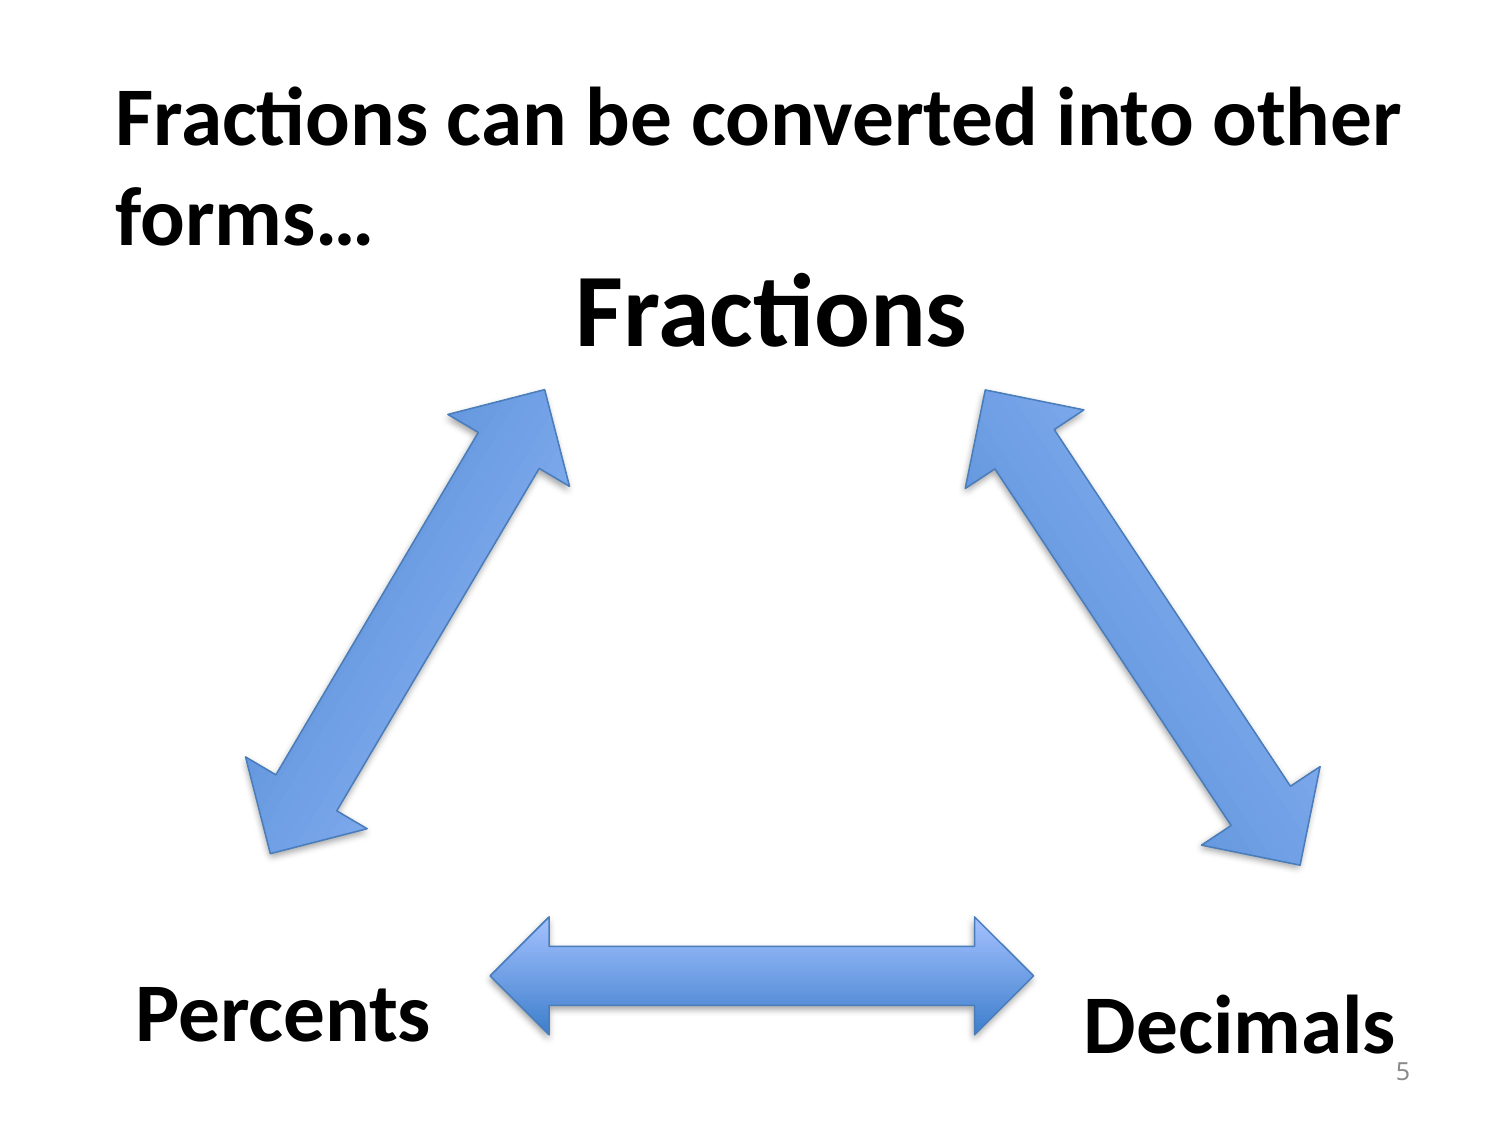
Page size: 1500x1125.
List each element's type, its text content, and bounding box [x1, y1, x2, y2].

text_box [489, 916, 1035, 1036]
text_box [244, 388, 571, 855]
title Fractions [513, 315, 1046, 480]
slide_number 5 [1074, 1059, 1425, 1103]
text_box Decimals [1068, 881, 1441, 1059]
text_box [964, 389, 1321, 866]
list Fractions can be converted into other forms… [100, 54, 1425, 315]
text_box Percents [100, 869, 467, 1047]
